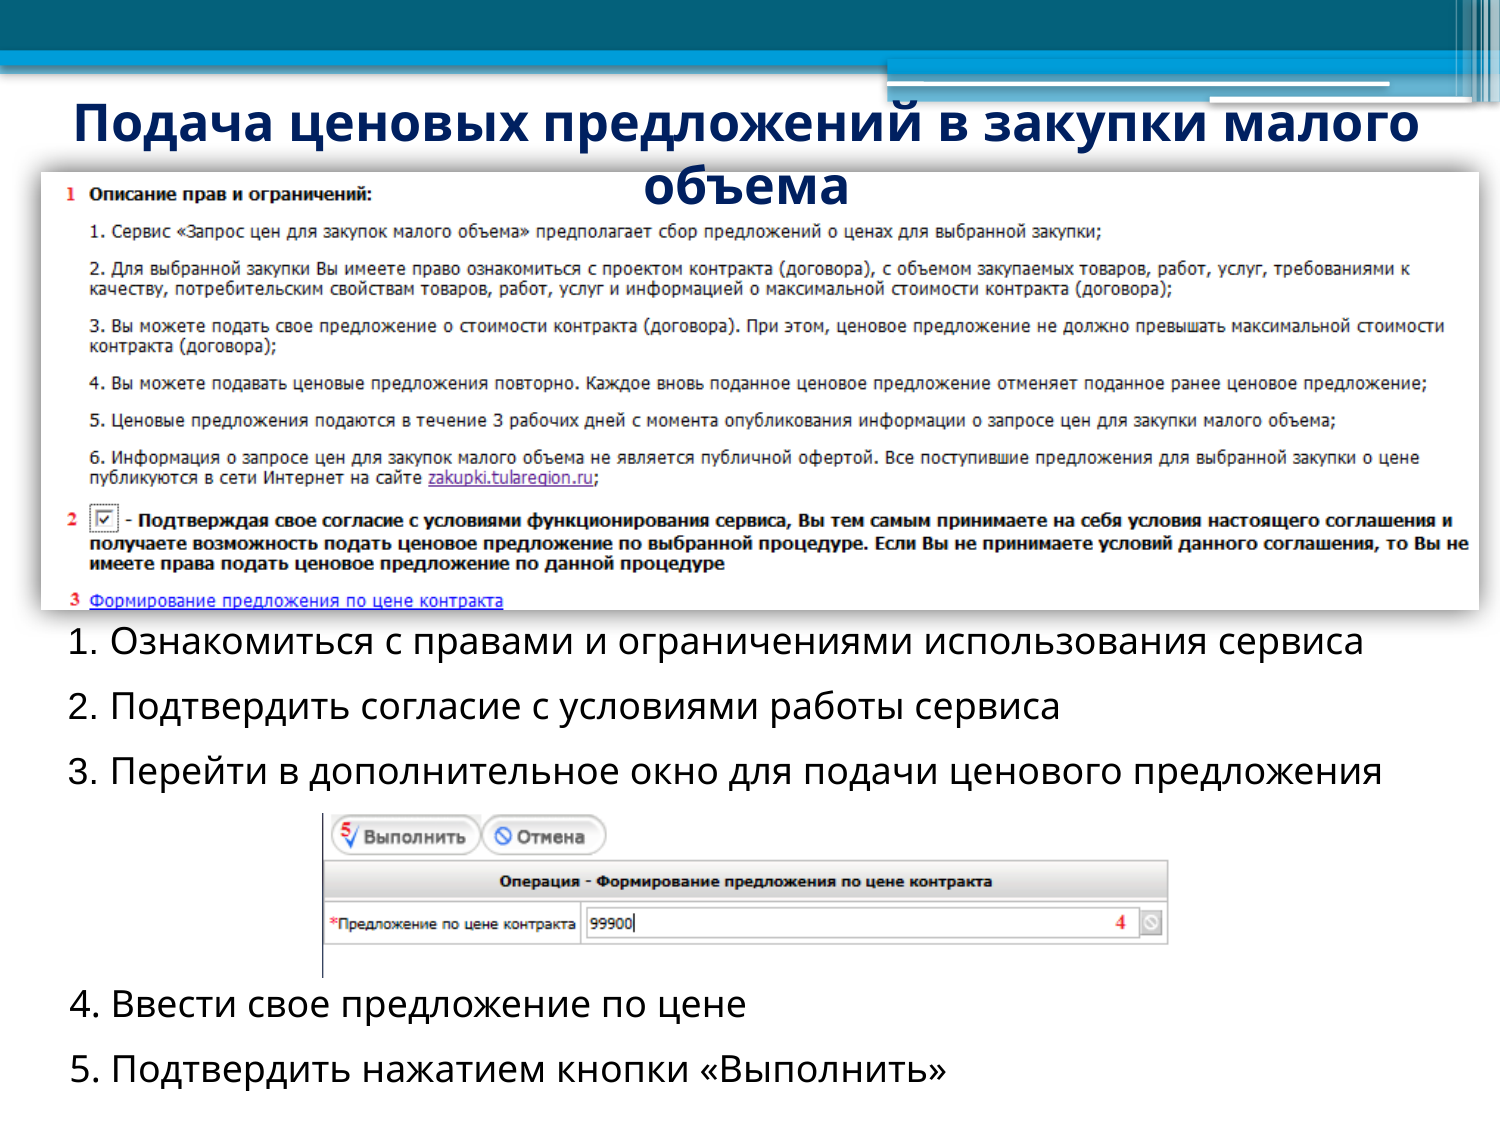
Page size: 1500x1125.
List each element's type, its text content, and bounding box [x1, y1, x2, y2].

text_box Ознакомиться с правами и ограничениями использования сервиса Подтвердить согласие с условиями работы сервиса Перейти в дополнительное окно для подачи ценового предложения [53, 609, 1496, 800]
text_box Подача ценовых предложений в закупки малого объема [0, 82, 1494, 223]
picture [41, 172, 1479, 610]
text_box 4. Ввести свое предложение по цене 5. Подтвердить нажатием кнопки «Выполнить» [54, 972, 1494, 1097]
picture [322, 813, 1175, 978]
